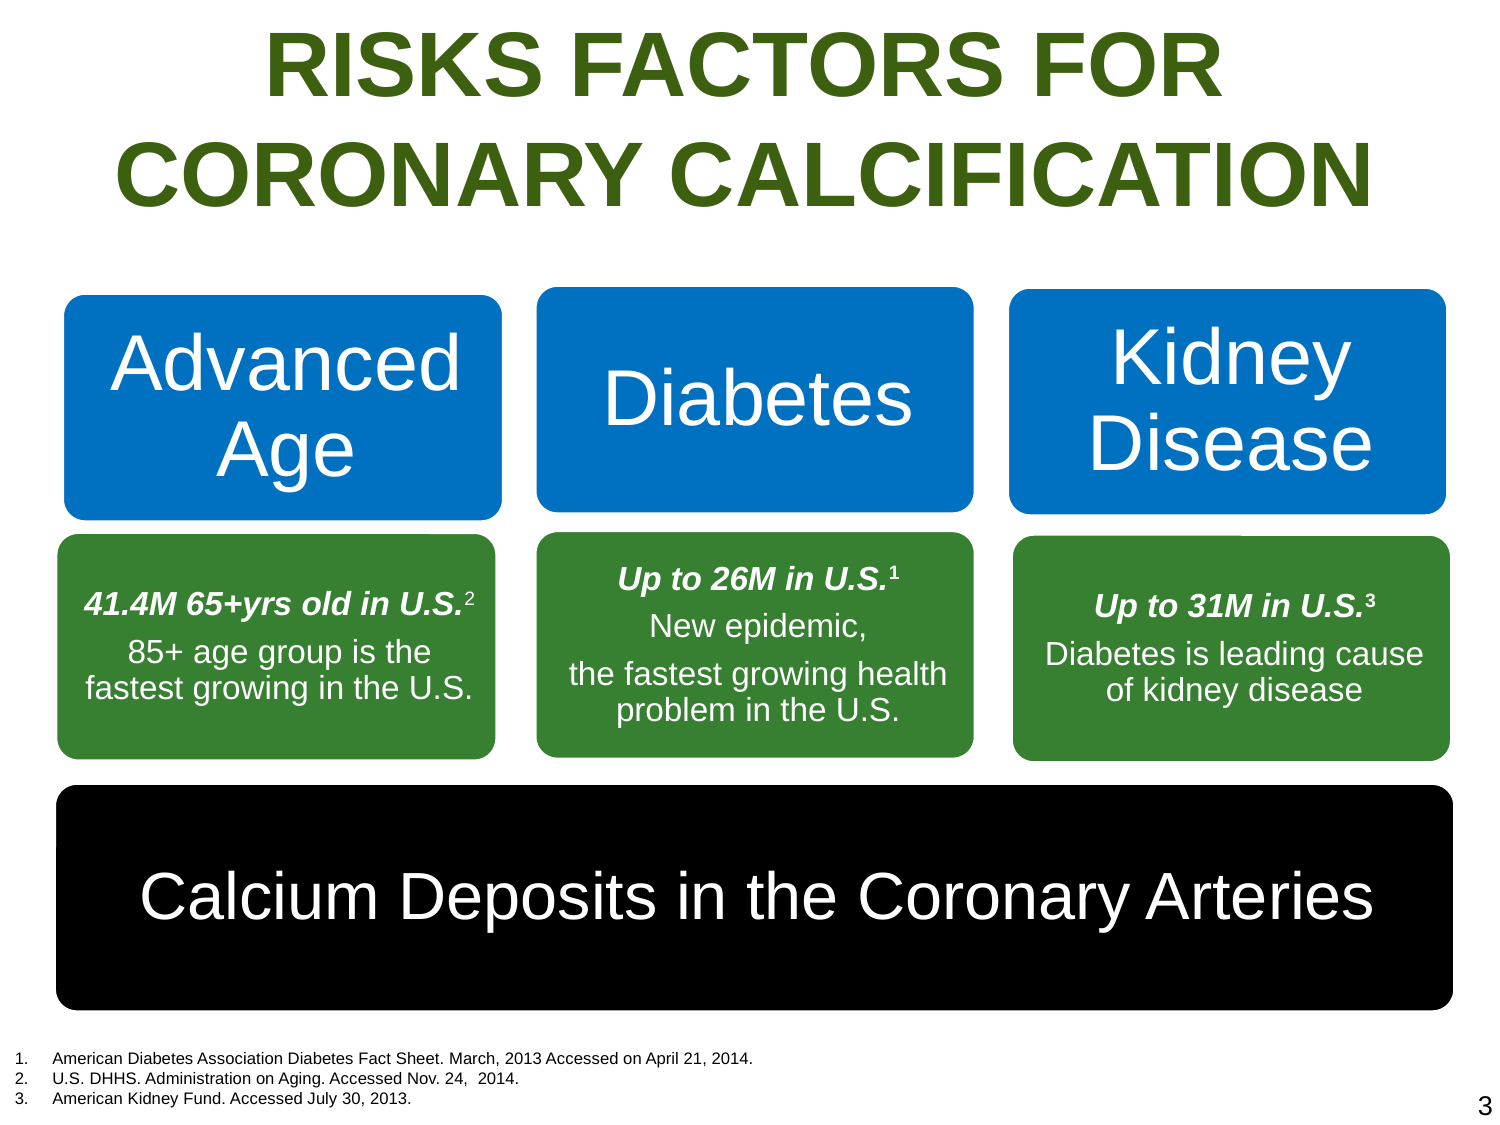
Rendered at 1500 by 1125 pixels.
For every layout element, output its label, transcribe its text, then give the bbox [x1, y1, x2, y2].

text_box 3 [1455, 1081, 1500, 1125]
title risks Factors for coronary Calcification [7, 99, 1500, 226]
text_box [53, 273, 1456, 1013]
text_box American Diabetes Association Diabetes Fact Sheet. March, 2013 Accessed on April 21, 2014. U.S. DHHS. Administration on Aging. Accessed Nov. 24, 2014. American Kidney Fund. Accessed July 30, 2013. [0, 1040, 1500, 1125]
